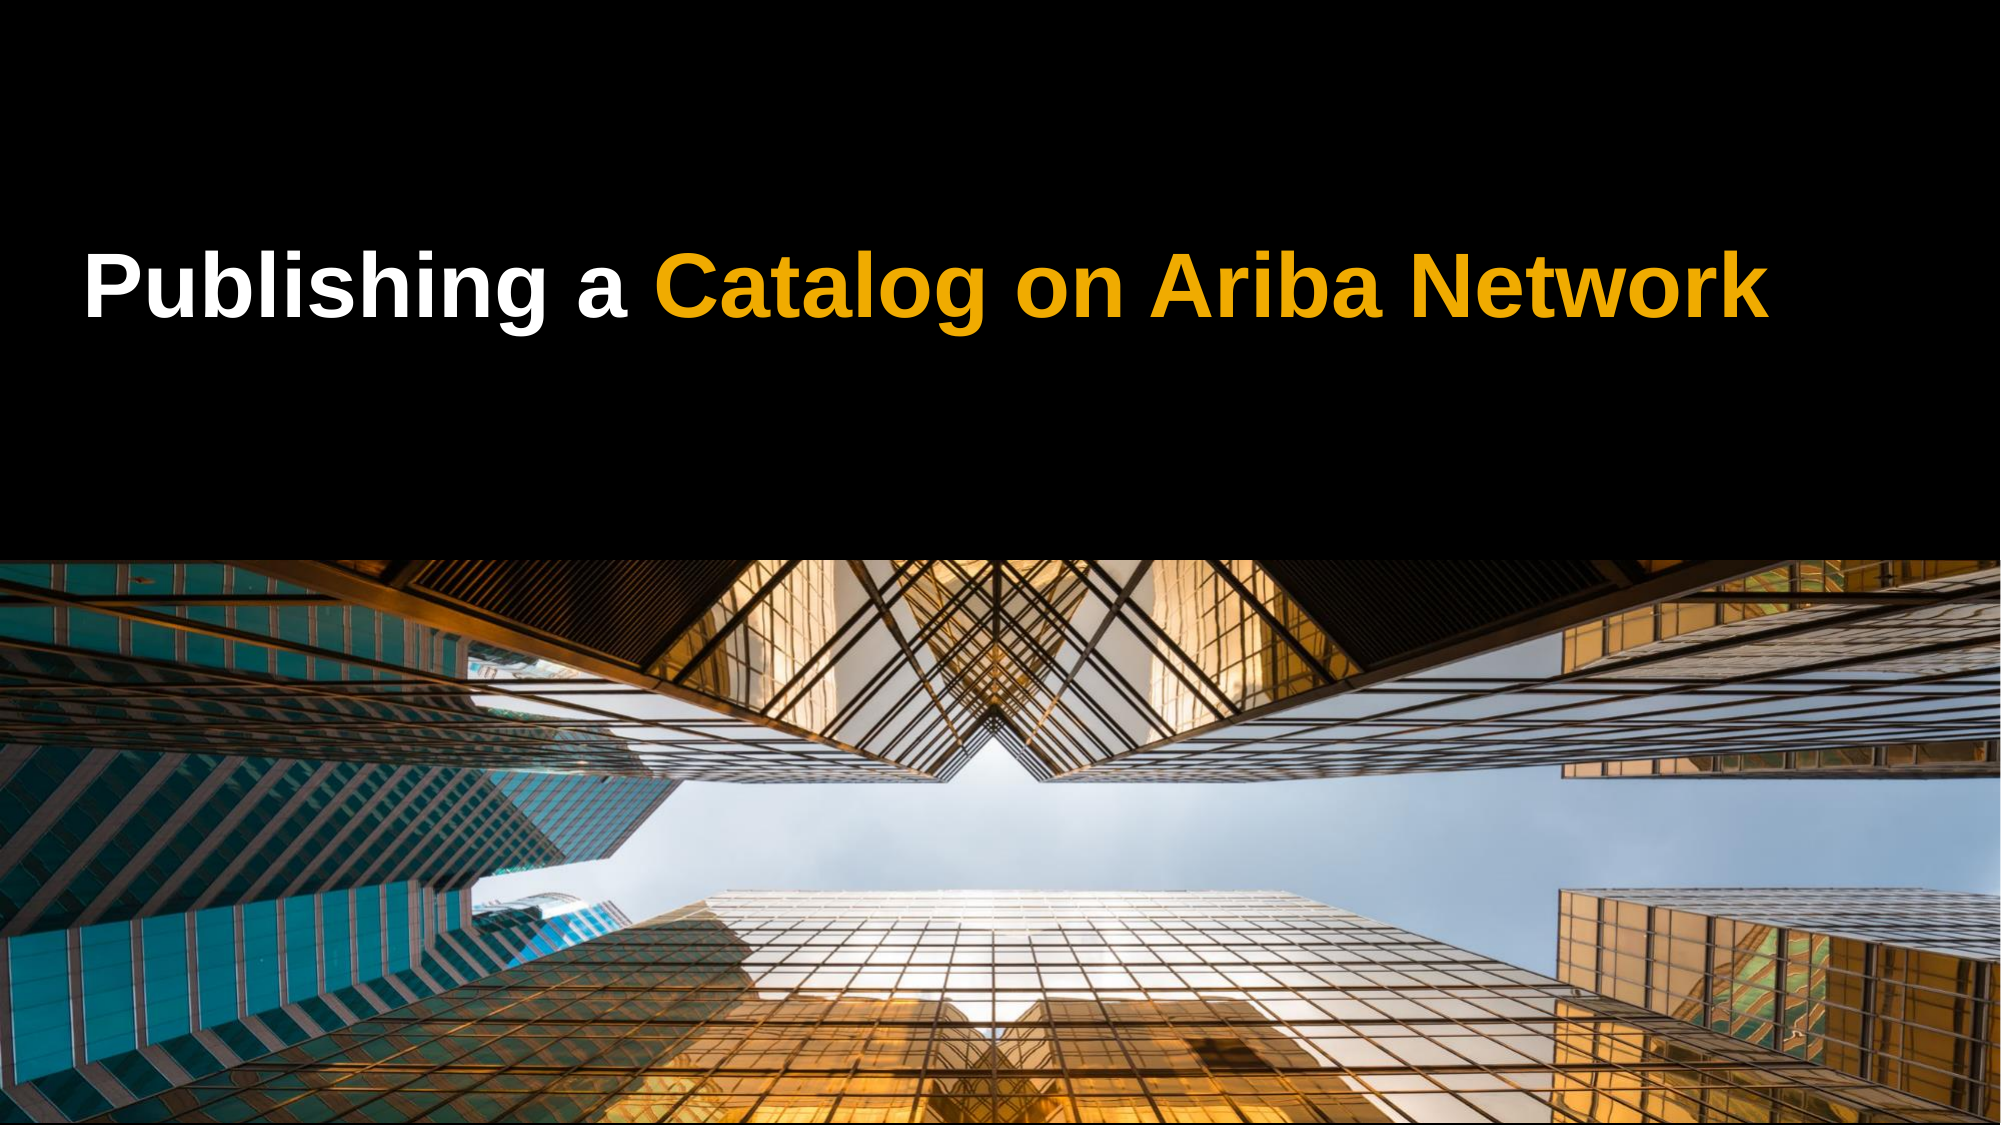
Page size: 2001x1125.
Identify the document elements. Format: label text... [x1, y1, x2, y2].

picture [0, 559, 2001, 1124]
title Publishing a Catalog on Ariba Network [82, 225, 1918, 337]
